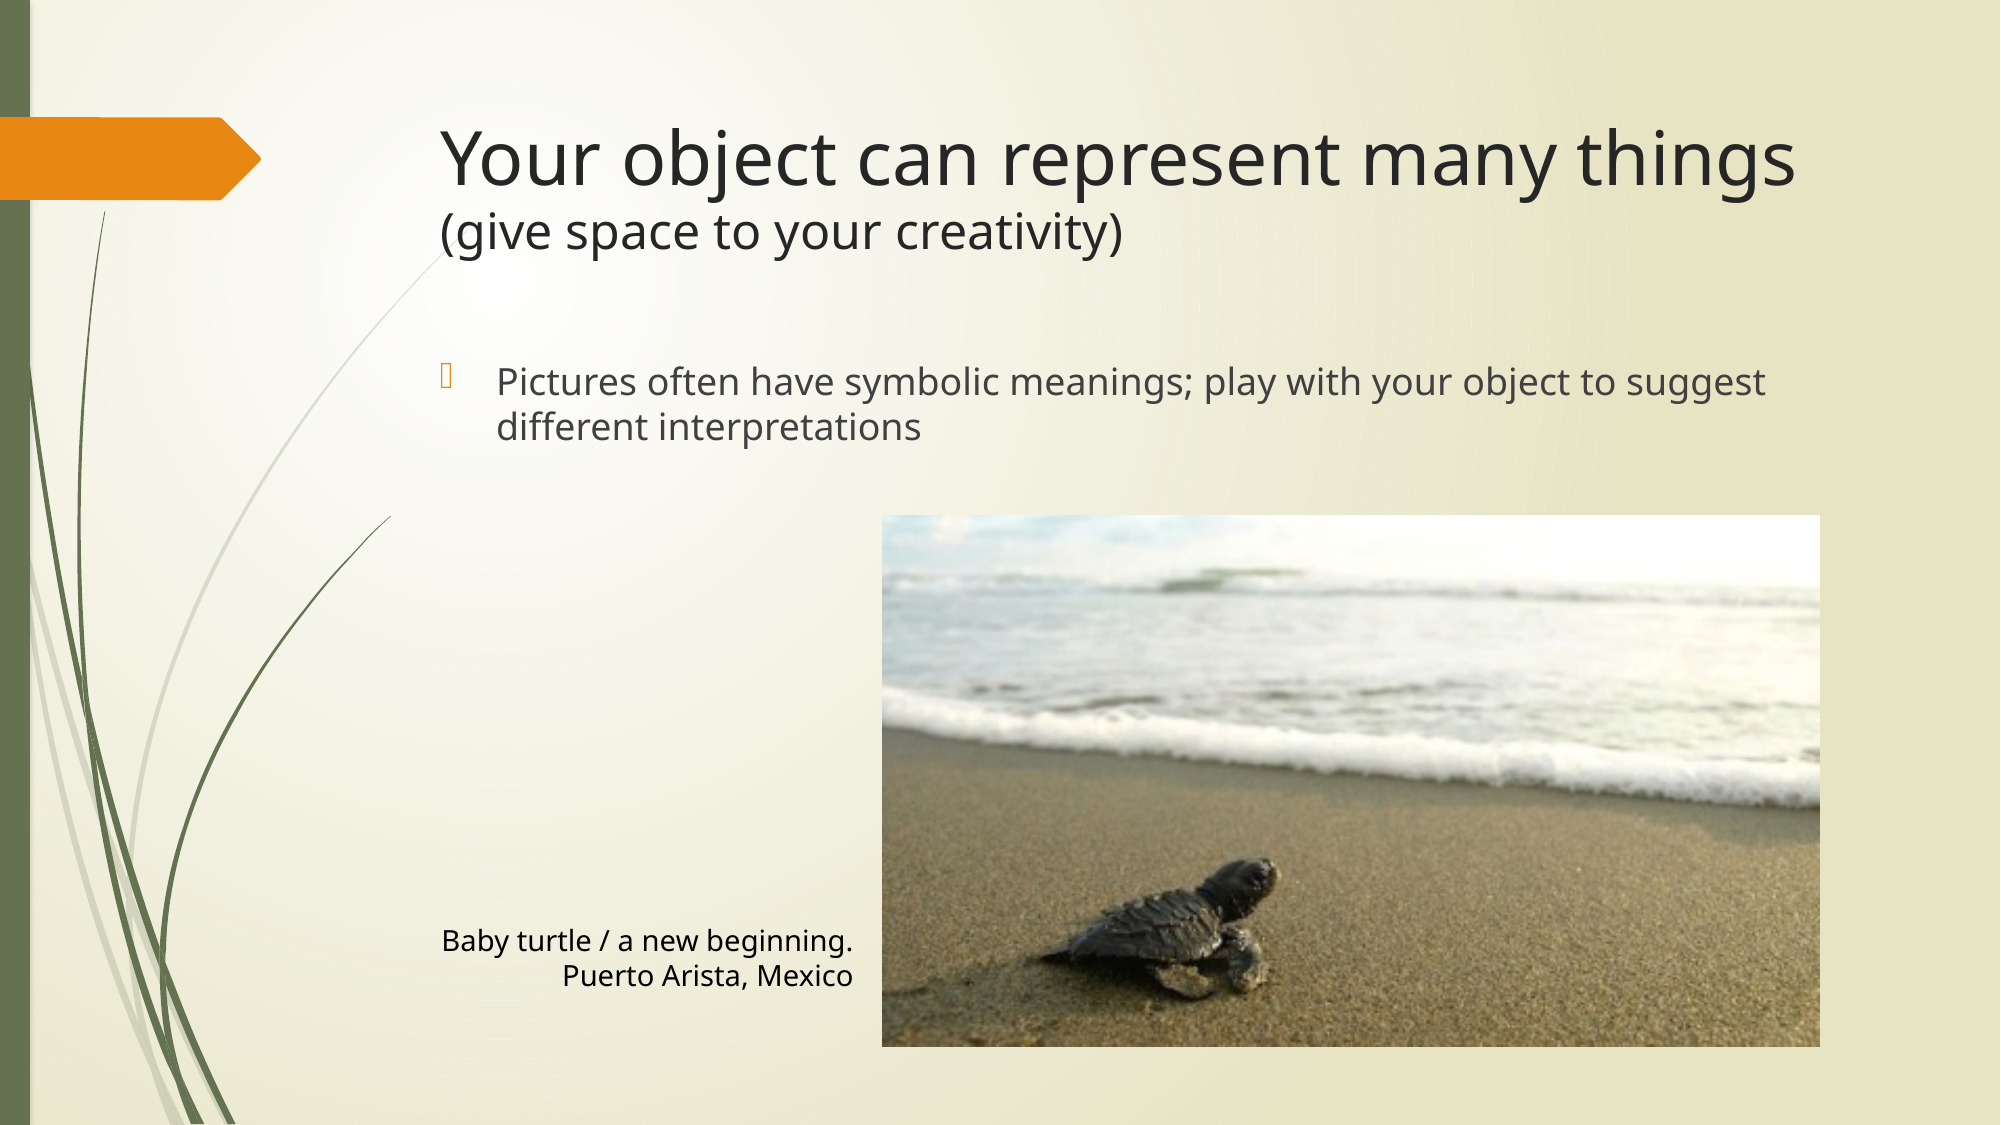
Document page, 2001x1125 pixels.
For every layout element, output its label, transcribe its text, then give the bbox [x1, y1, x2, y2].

text_box Baby turtle / a new beginning. Puerto Arista, Mexico [387, 915, 869, 1045]
picture [882, 514, 1820, 1047]
list Pictures often have symbolic meanings; play with your object to suggest different interpretations [424, 350, 1888, 970]
title Your object can represent many things (give space to your creativity) [425, 102, 1888, 313]
